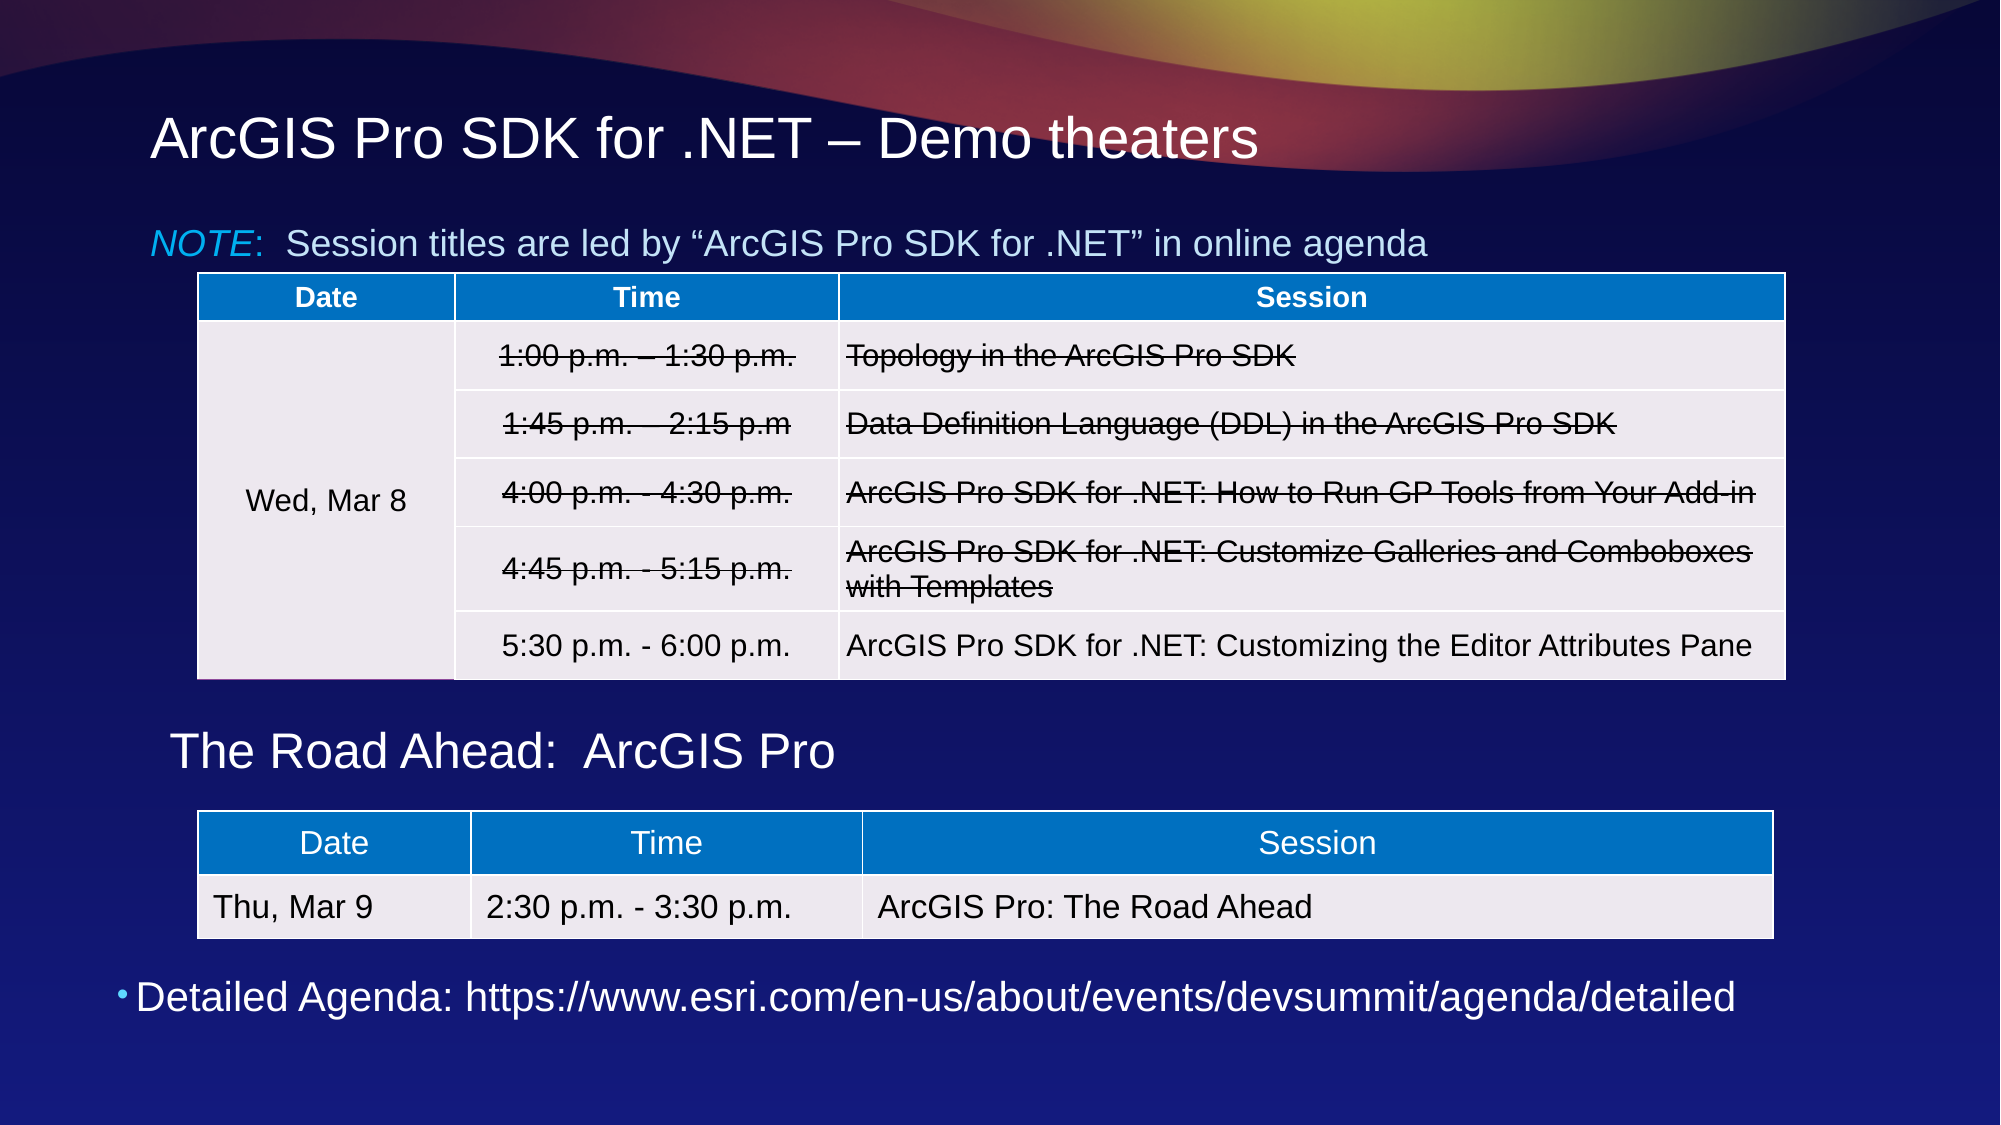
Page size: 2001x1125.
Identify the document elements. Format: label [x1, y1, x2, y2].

text_box [0, 0, 2000, 1125]
